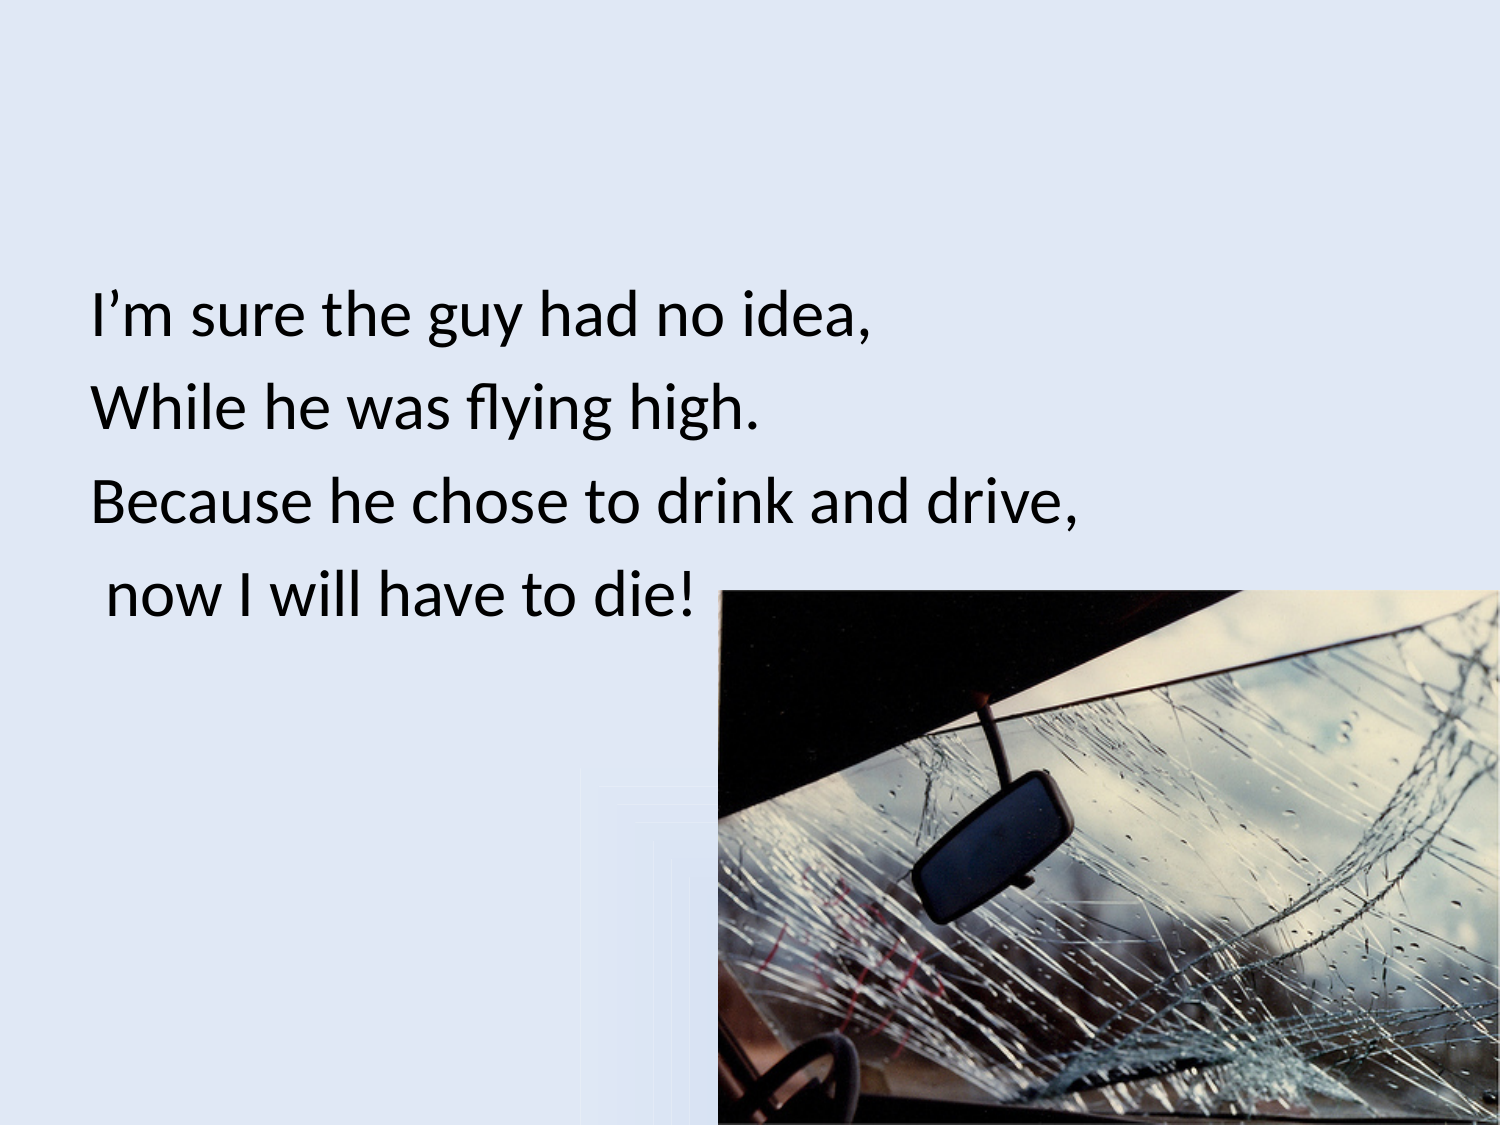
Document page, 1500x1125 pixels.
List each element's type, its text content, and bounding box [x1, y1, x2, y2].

list I’m sure the guy had no idea, While he was flying high. Because he chose to drink and drive, now I will have to die! [75, 262, 1425, 1005]
picture [718, 590, 1500, 1125]
